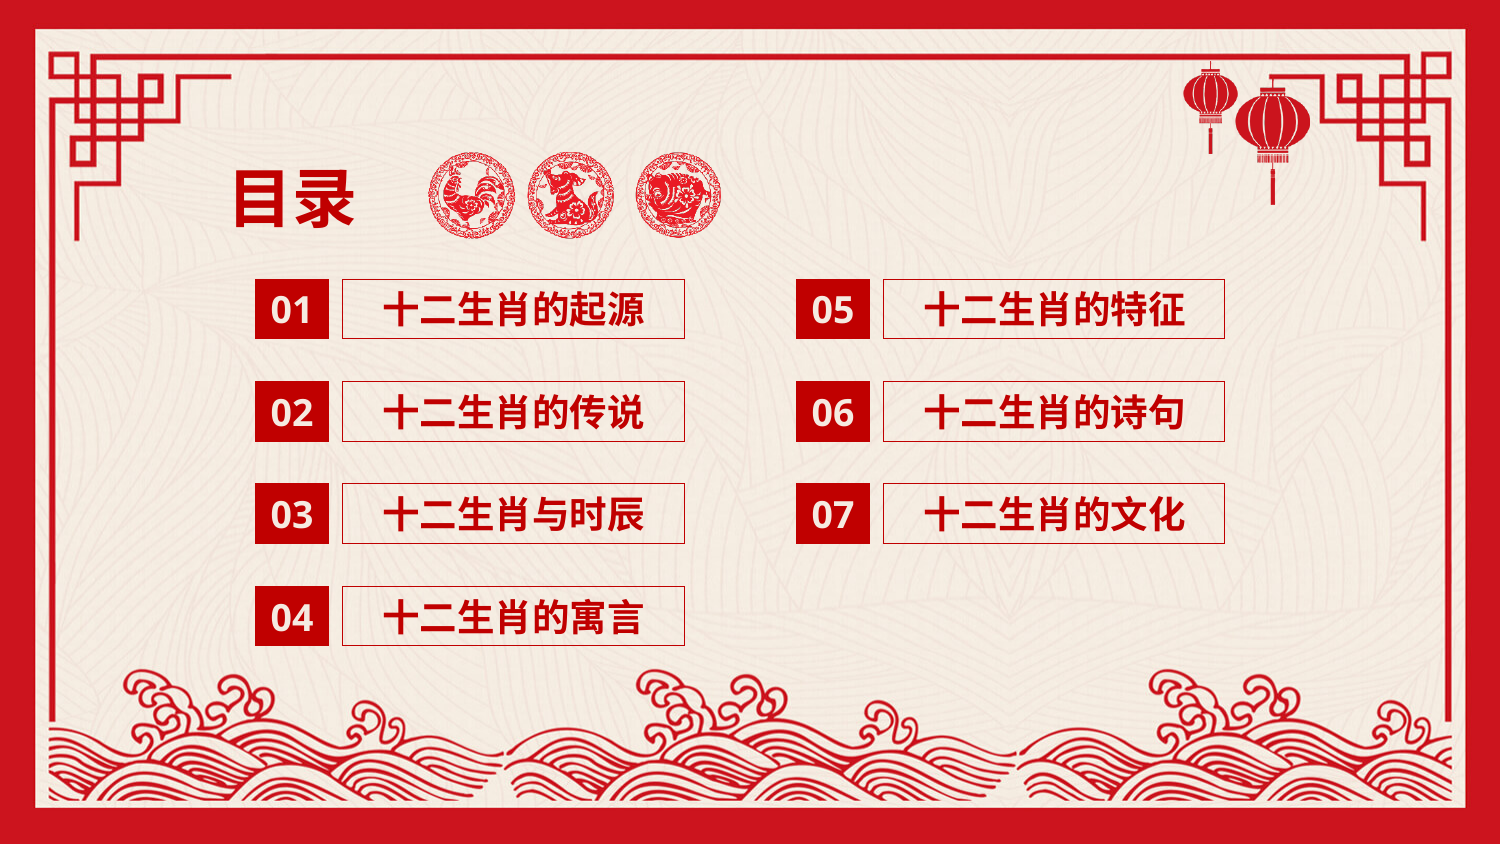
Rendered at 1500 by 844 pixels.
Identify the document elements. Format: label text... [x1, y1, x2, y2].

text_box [796, 279, 1225, 340]
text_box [796, 483, 1225, 545]
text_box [255, 381, 685, 443]
title 目录 [212, 146, 417, 247]
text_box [255, 586, 685, 647]
picture [0, 0, 1500, 844]
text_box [796, 381, 1225, 443]
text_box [255, 483, 685, 545]
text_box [255, 279, 685, 340]
